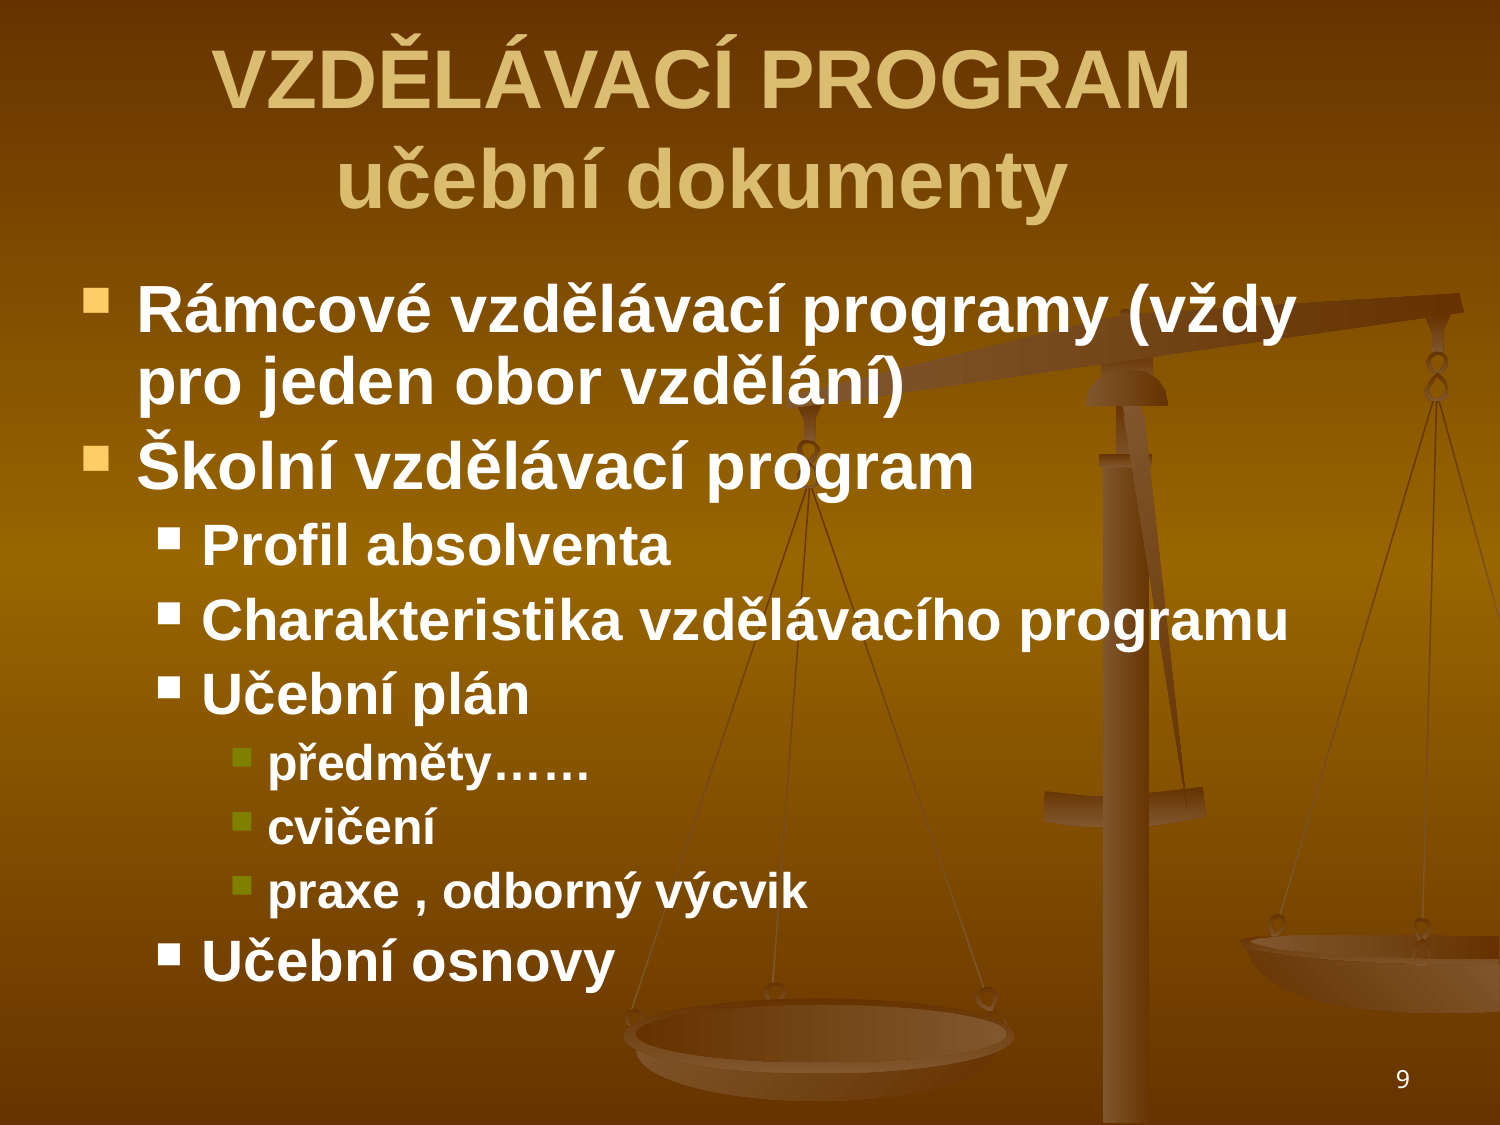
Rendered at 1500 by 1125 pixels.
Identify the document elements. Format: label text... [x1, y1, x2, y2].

list Rámcové vzdělávací programy (vždy pro jeden obor vzdělání) Školní vzdělávací program Profil absolventa Charakteristika vzdělávacího programu Učební plán předměty…… cvičení praxe , odborný výcvik Učební osnovy [64, 266, 1341, 1068]
slide_number 9 [1074, 1029, 1426, 1106]
title VZDĚLÁVACÍ PROGRAM učební dokumenty [64, 30, 1341, 219]
